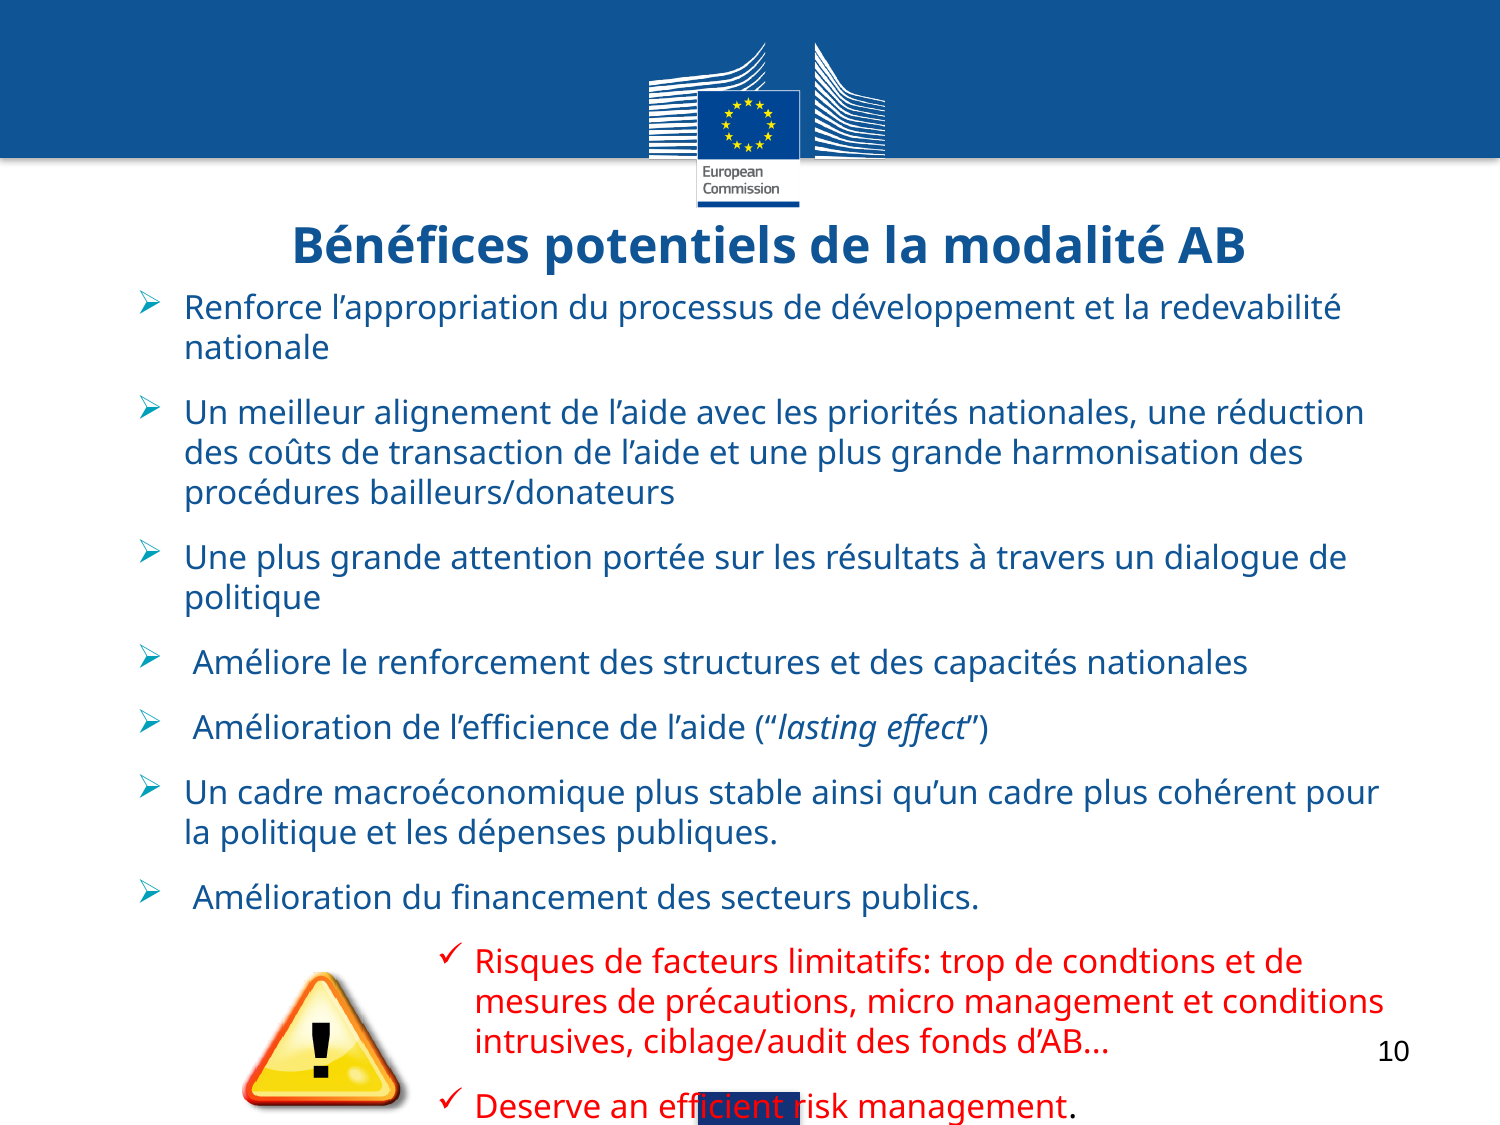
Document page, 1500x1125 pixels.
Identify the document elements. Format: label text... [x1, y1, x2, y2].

text_box Renforce l’appropriation du processus de développement et la redevabilité nationale Un meilleur alignement de l’aide avec les priorités nationales, une réduction des coûts de transaction de l’aide et une plus grande harmonisation des procédures bailleurs/donateurs Une plus grande attention portée sur les résultats à travers un dialogue de politique Améliore le renforcement des structures et des capacités nationales Amélioration de l’efficience de l’aide (“lasting effect”) Un cadre macroéconomique plus stable ainsi qu’un cadre plus cohérent pour la politique et les dépenses publiques. Amélioration du financement des secteurs publics. Risques de facteurs limitatifs: trop de condtions et de mesures de précautions, micro management et conditions intrusives, ciblage/audit des fonds d’AB... Deserve an efficient risk management. [46, 278, 1424, 1125]
slide_number 10 [1074, 1024, 1426, 1103]
title Bénéfices potentiels de la modalité AB [64, 196, 1416, 278]
picture [229, 963, 417, 1125]
picture [649, 42, 885, 196]
